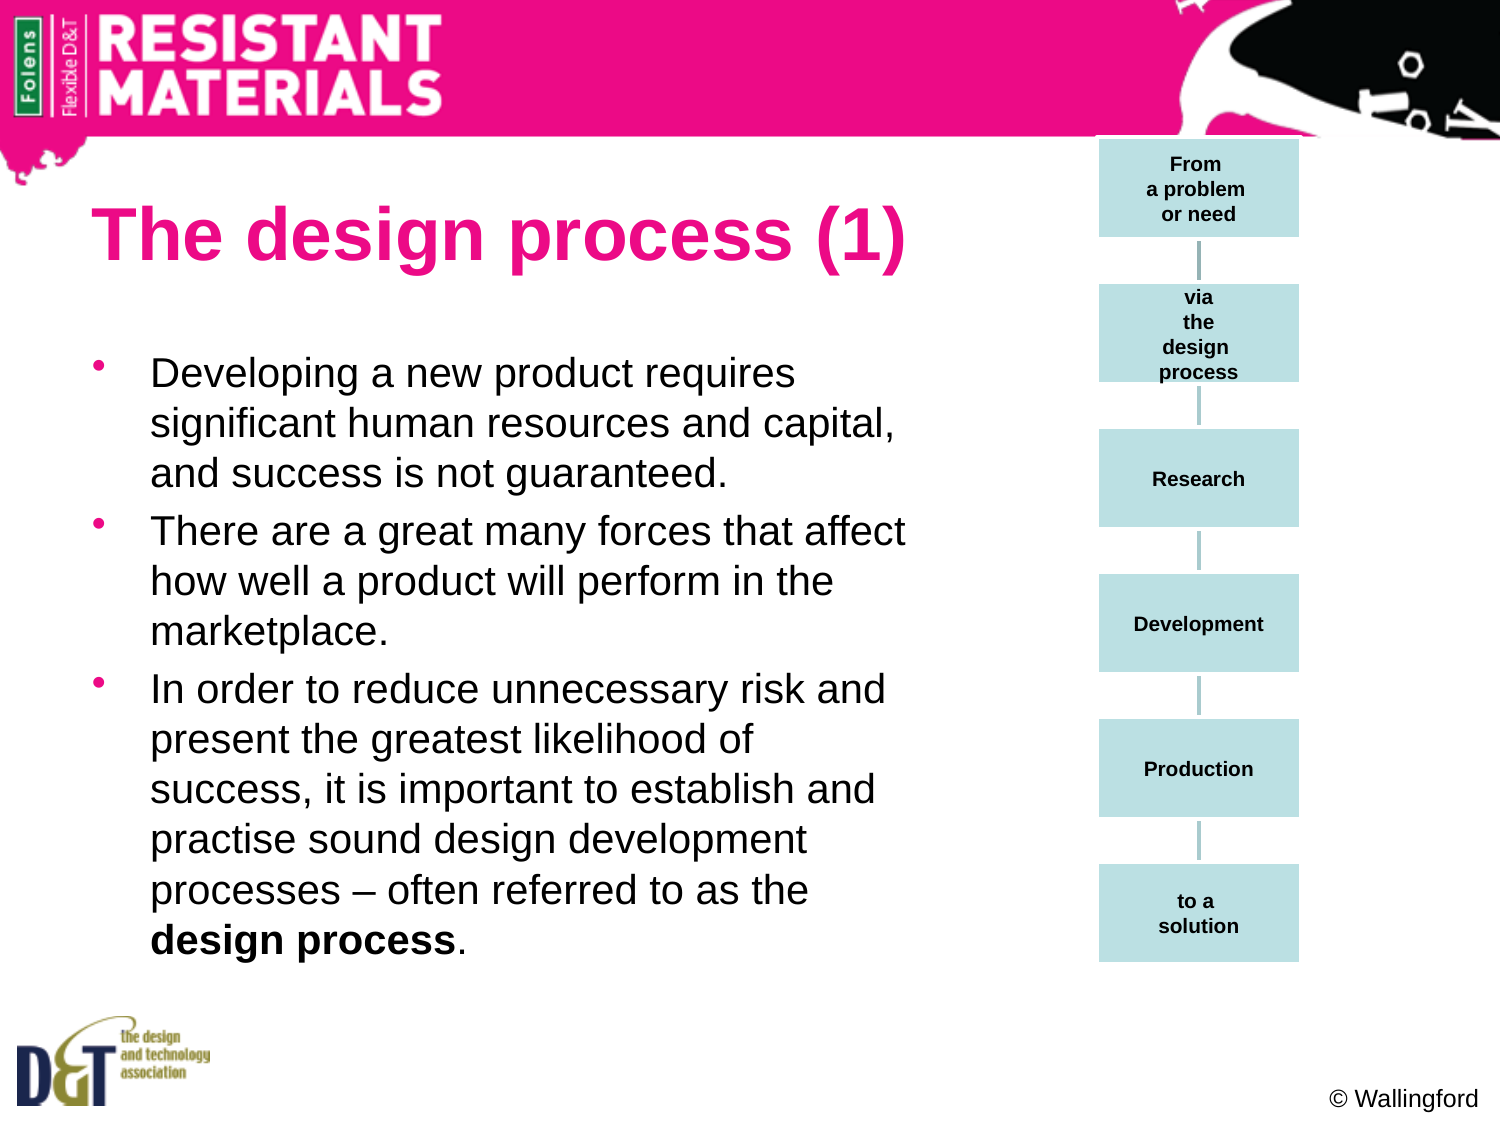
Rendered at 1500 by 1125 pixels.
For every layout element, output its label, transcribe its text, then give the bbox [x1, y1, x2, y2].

subtitle Developing a new product requires significant human resources and capital, and success is not guaranteed. There are a great many forces that affect how well a product will perform in the marketplace. In order to reduce unnecessary risk and present the greatest likelihood of success, it is important to establish and practise sound design development processes – often referred to as the design process. [76, 338, 928, 988]
text_box The design process (1) [76, 160, 756, 301]
footer © Wallingford [1257, 1074, 1495, 1125]
picture [0, 0, 1500, 1125]
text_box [761, 136, 1500, 965]
